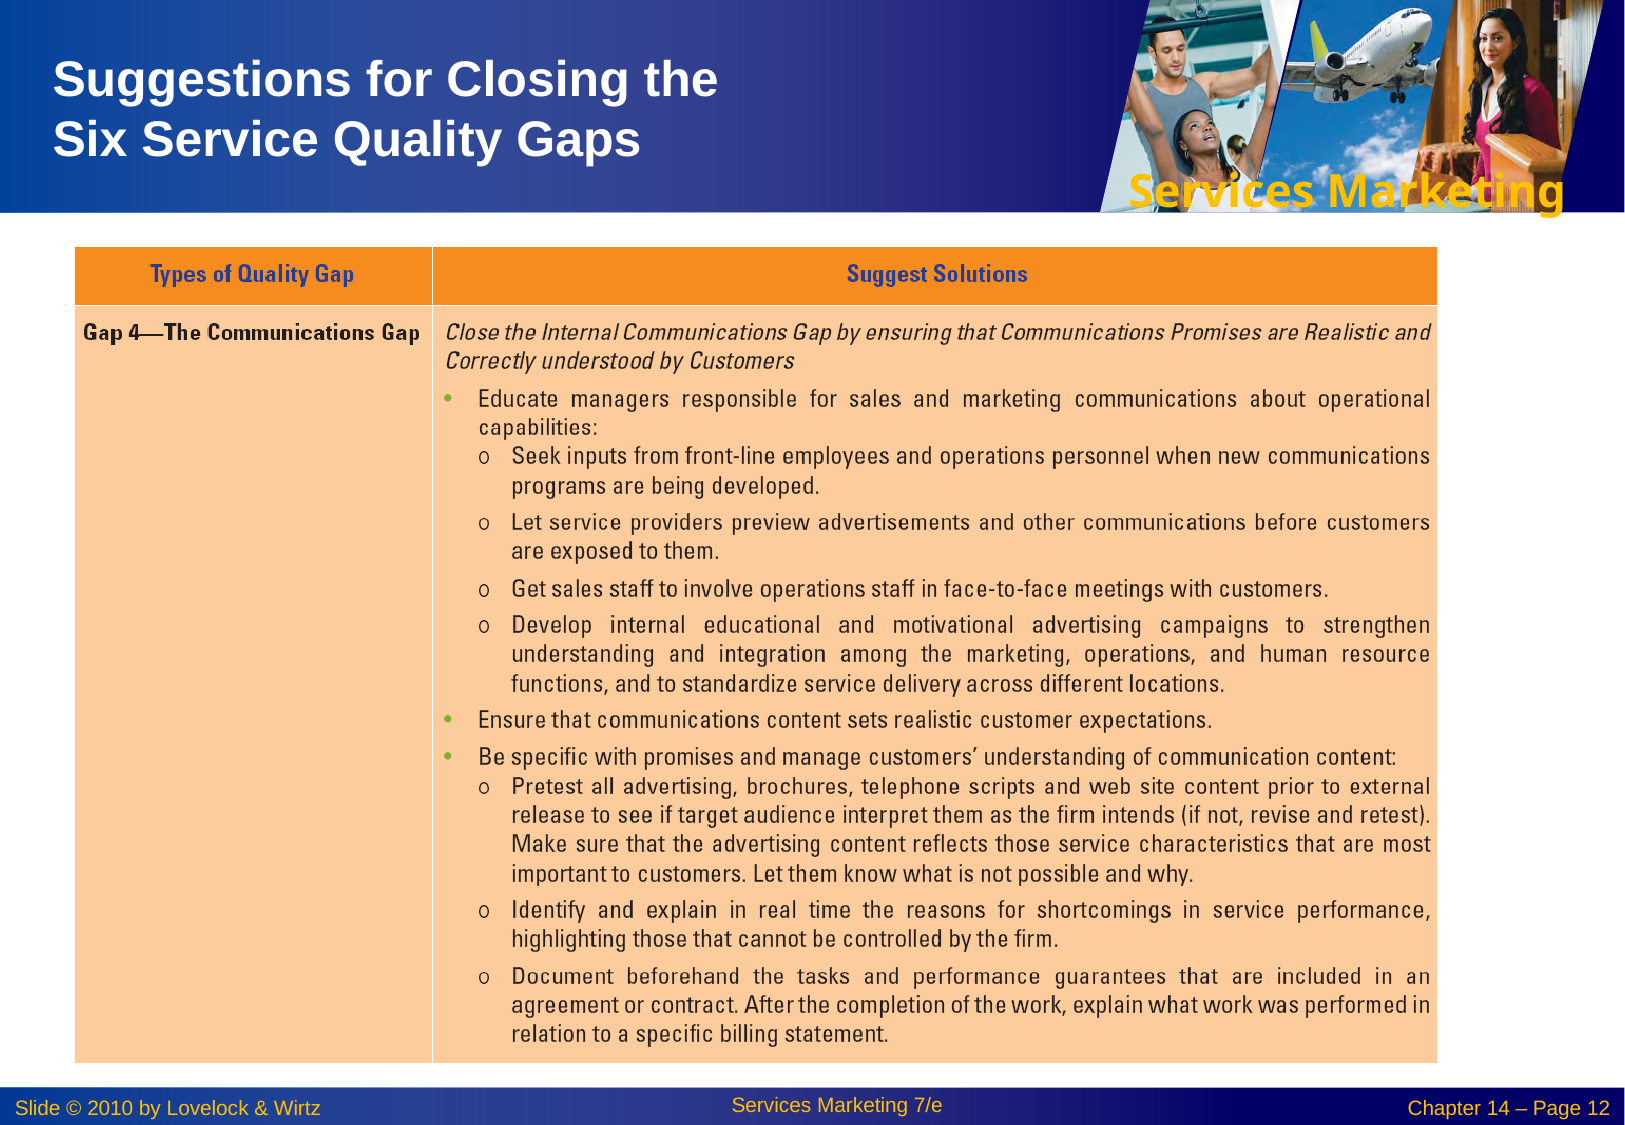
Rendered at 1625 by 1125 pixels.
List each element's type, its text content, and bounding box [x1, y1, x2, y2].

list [74, 246, 1438, 1063]
title Suggestions for Closing the Six Service Quality Gaps [37, 37, 1088, 176]
picture [1100, 0, 1604, 213]
picture [1162, 186, 1172, 192]
picture [1546, 187, 1556, 202]
